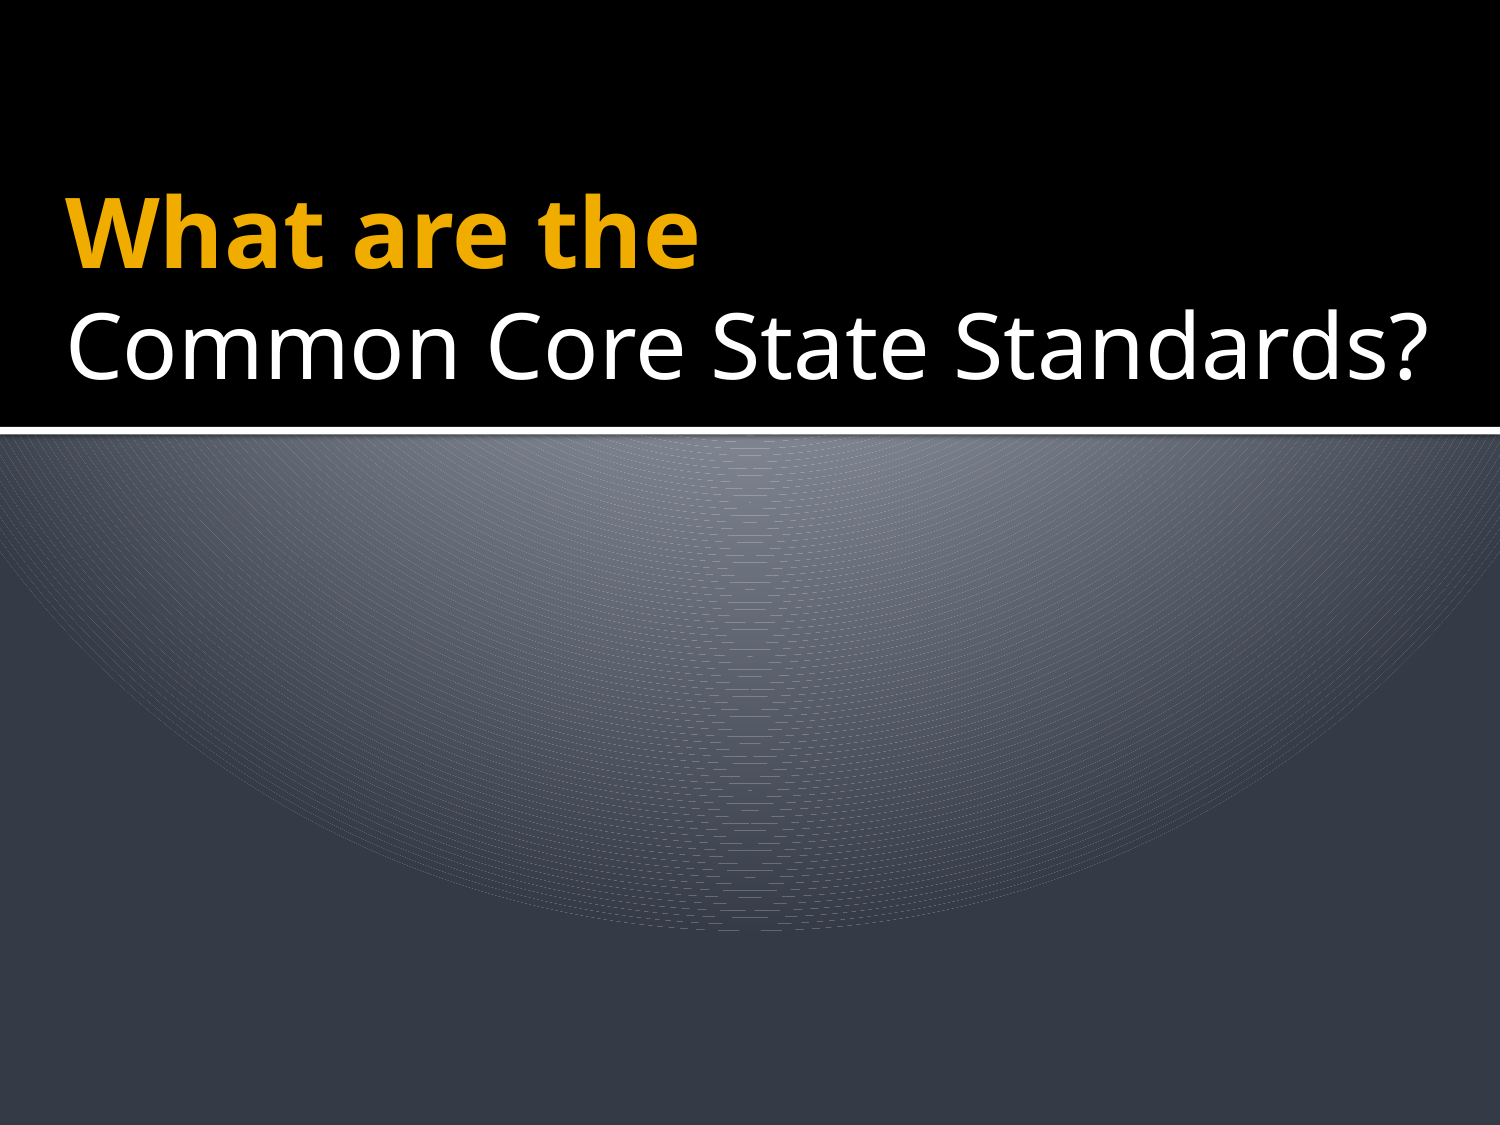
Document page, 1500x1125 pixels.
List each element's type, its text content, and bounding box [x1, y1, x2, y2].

list Common Core State Standards? [0, 287, 1438, 525]
title What are the [50, 19, 1438, 287]
